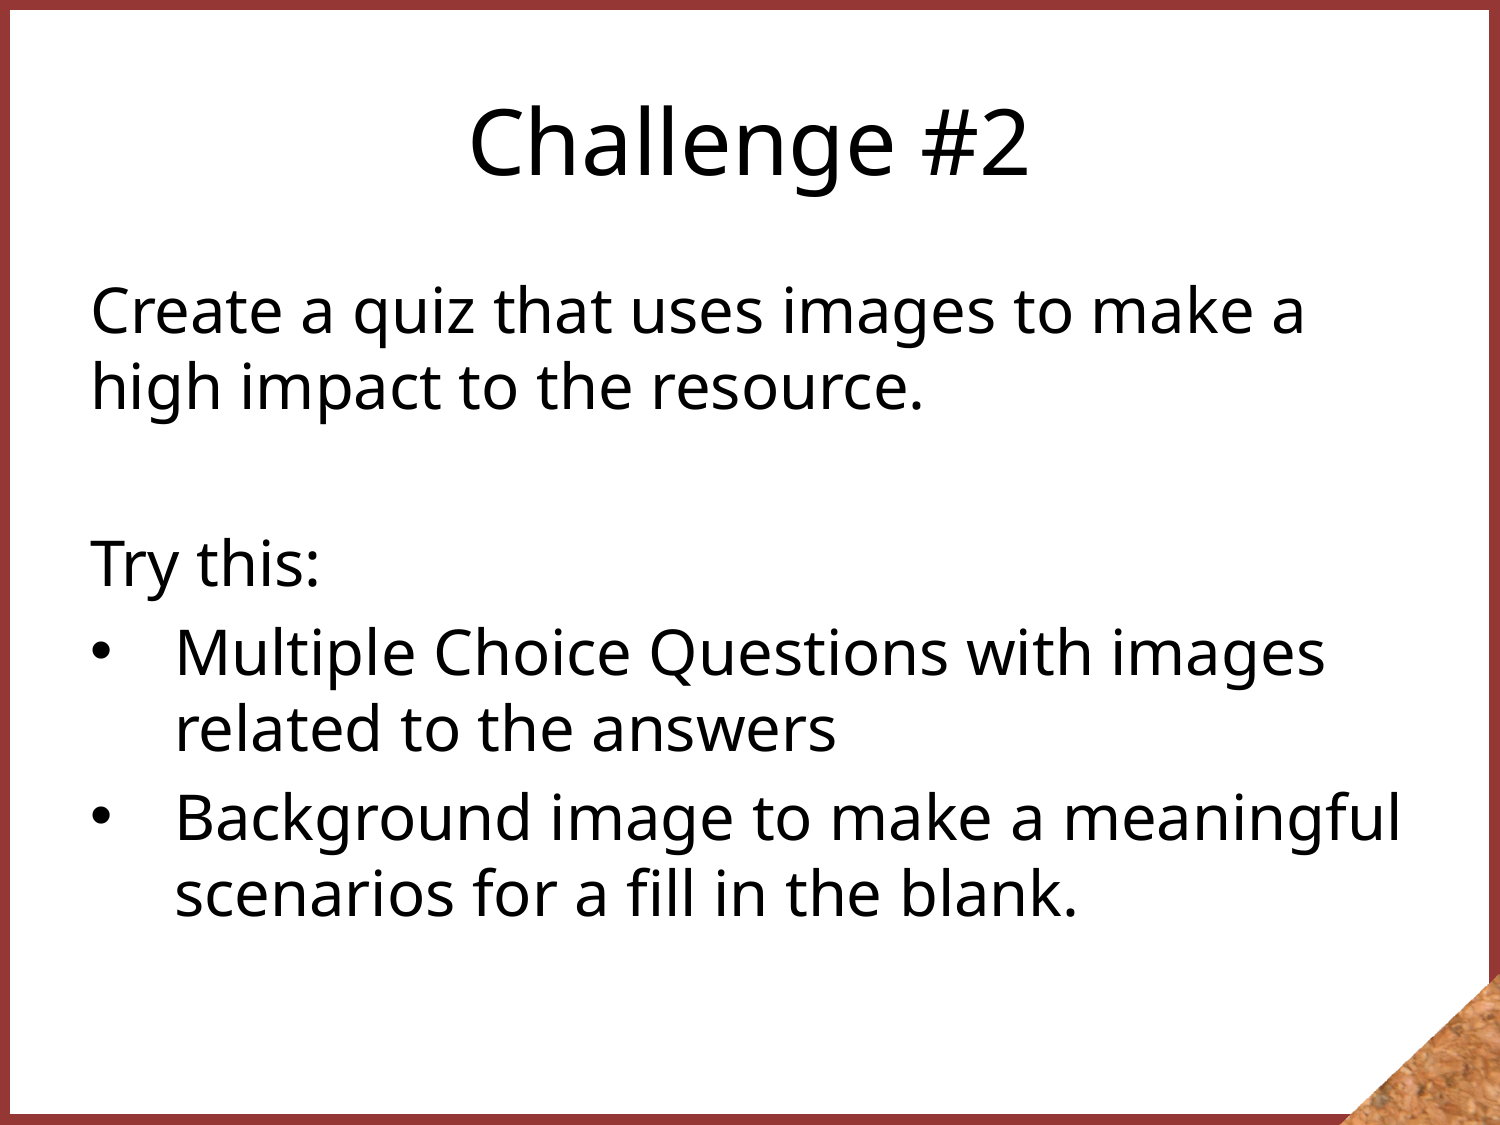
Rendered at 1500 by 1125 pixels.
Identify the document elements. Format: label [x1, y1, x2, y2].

text_box [0, 0, 1500, 1125]
picture [1328, 962, 1500, 1125]
